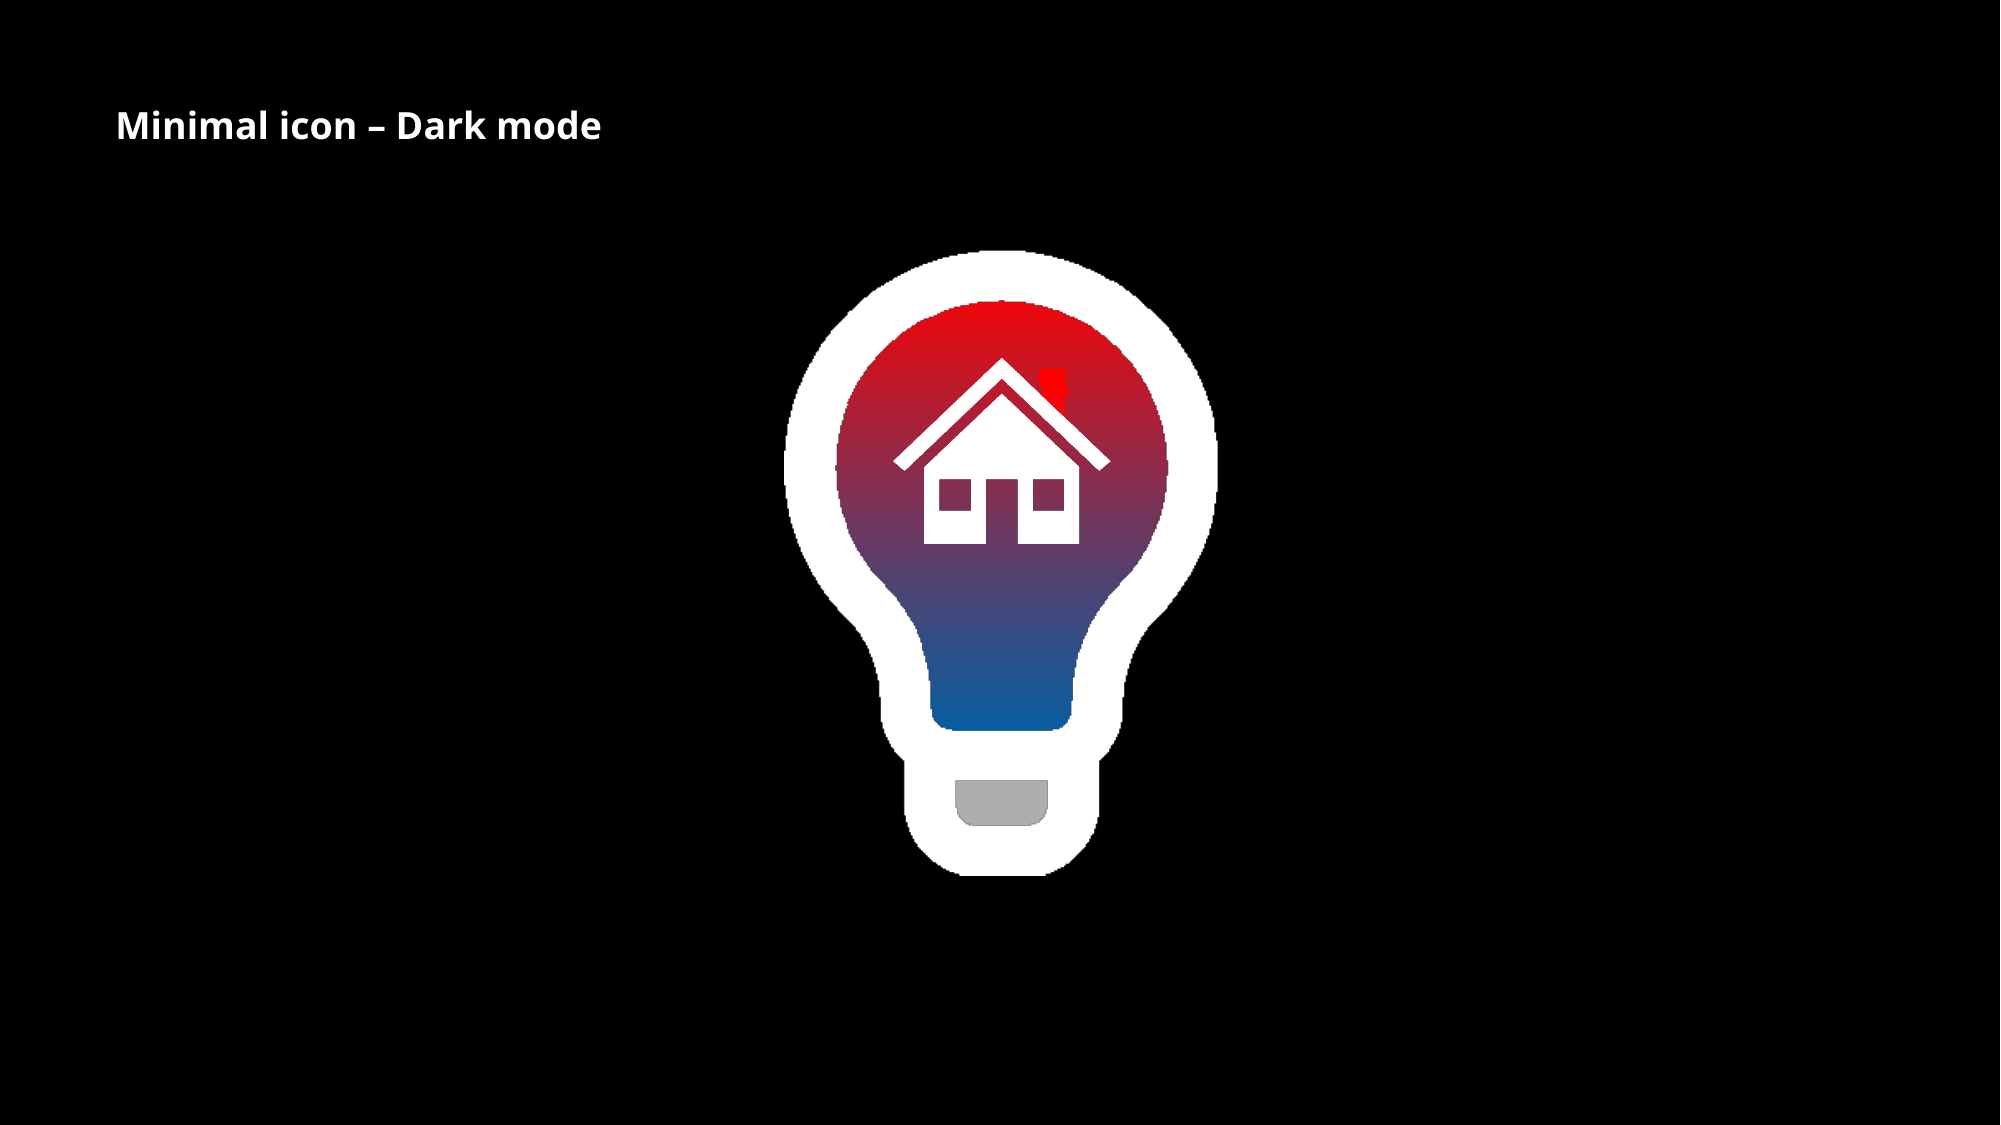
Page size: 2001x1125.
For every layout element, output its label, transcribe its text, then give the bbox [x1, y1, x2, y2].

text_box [783, 248, 1220, 877]
text_box Minimal icon – Dark mode [100, 94, 792, 155]
